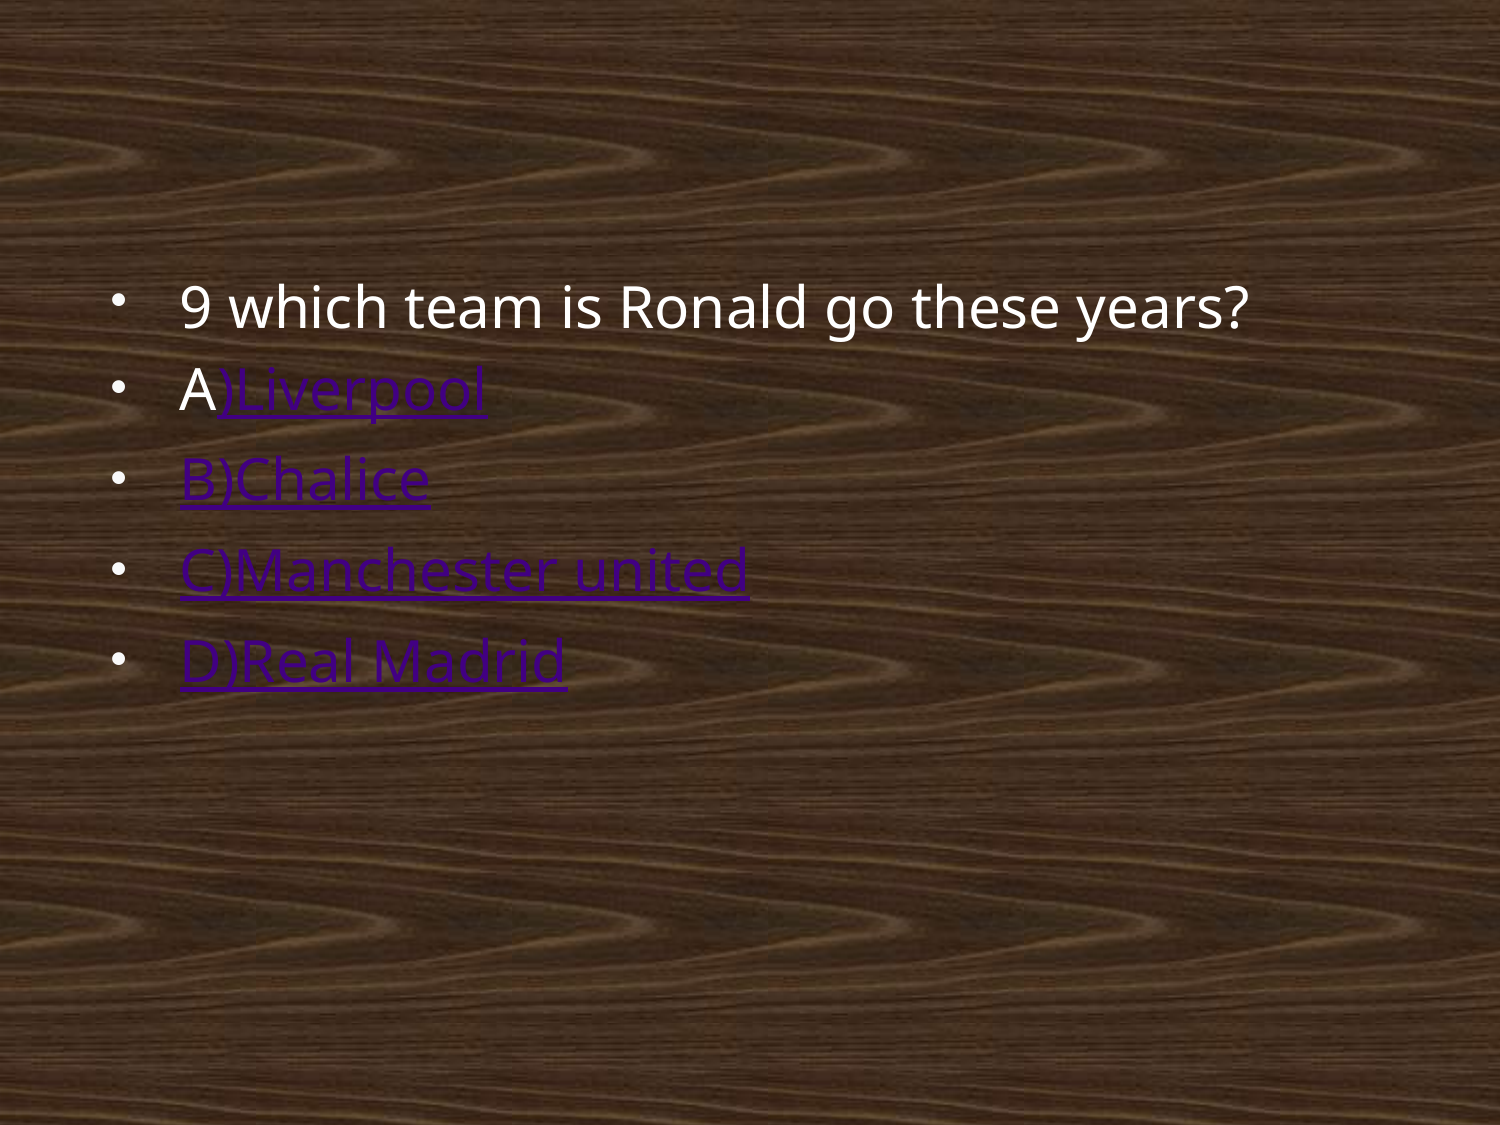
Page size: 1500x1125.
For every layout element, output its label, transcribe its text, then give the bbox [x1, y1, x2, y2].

picture [0, 0, 1500, 1125]
list 9 which team is Ronald go these years? A)Liverpool B)Chalice C)Manchester united D)Real Madrid [75, 262, 1425, 1035]
